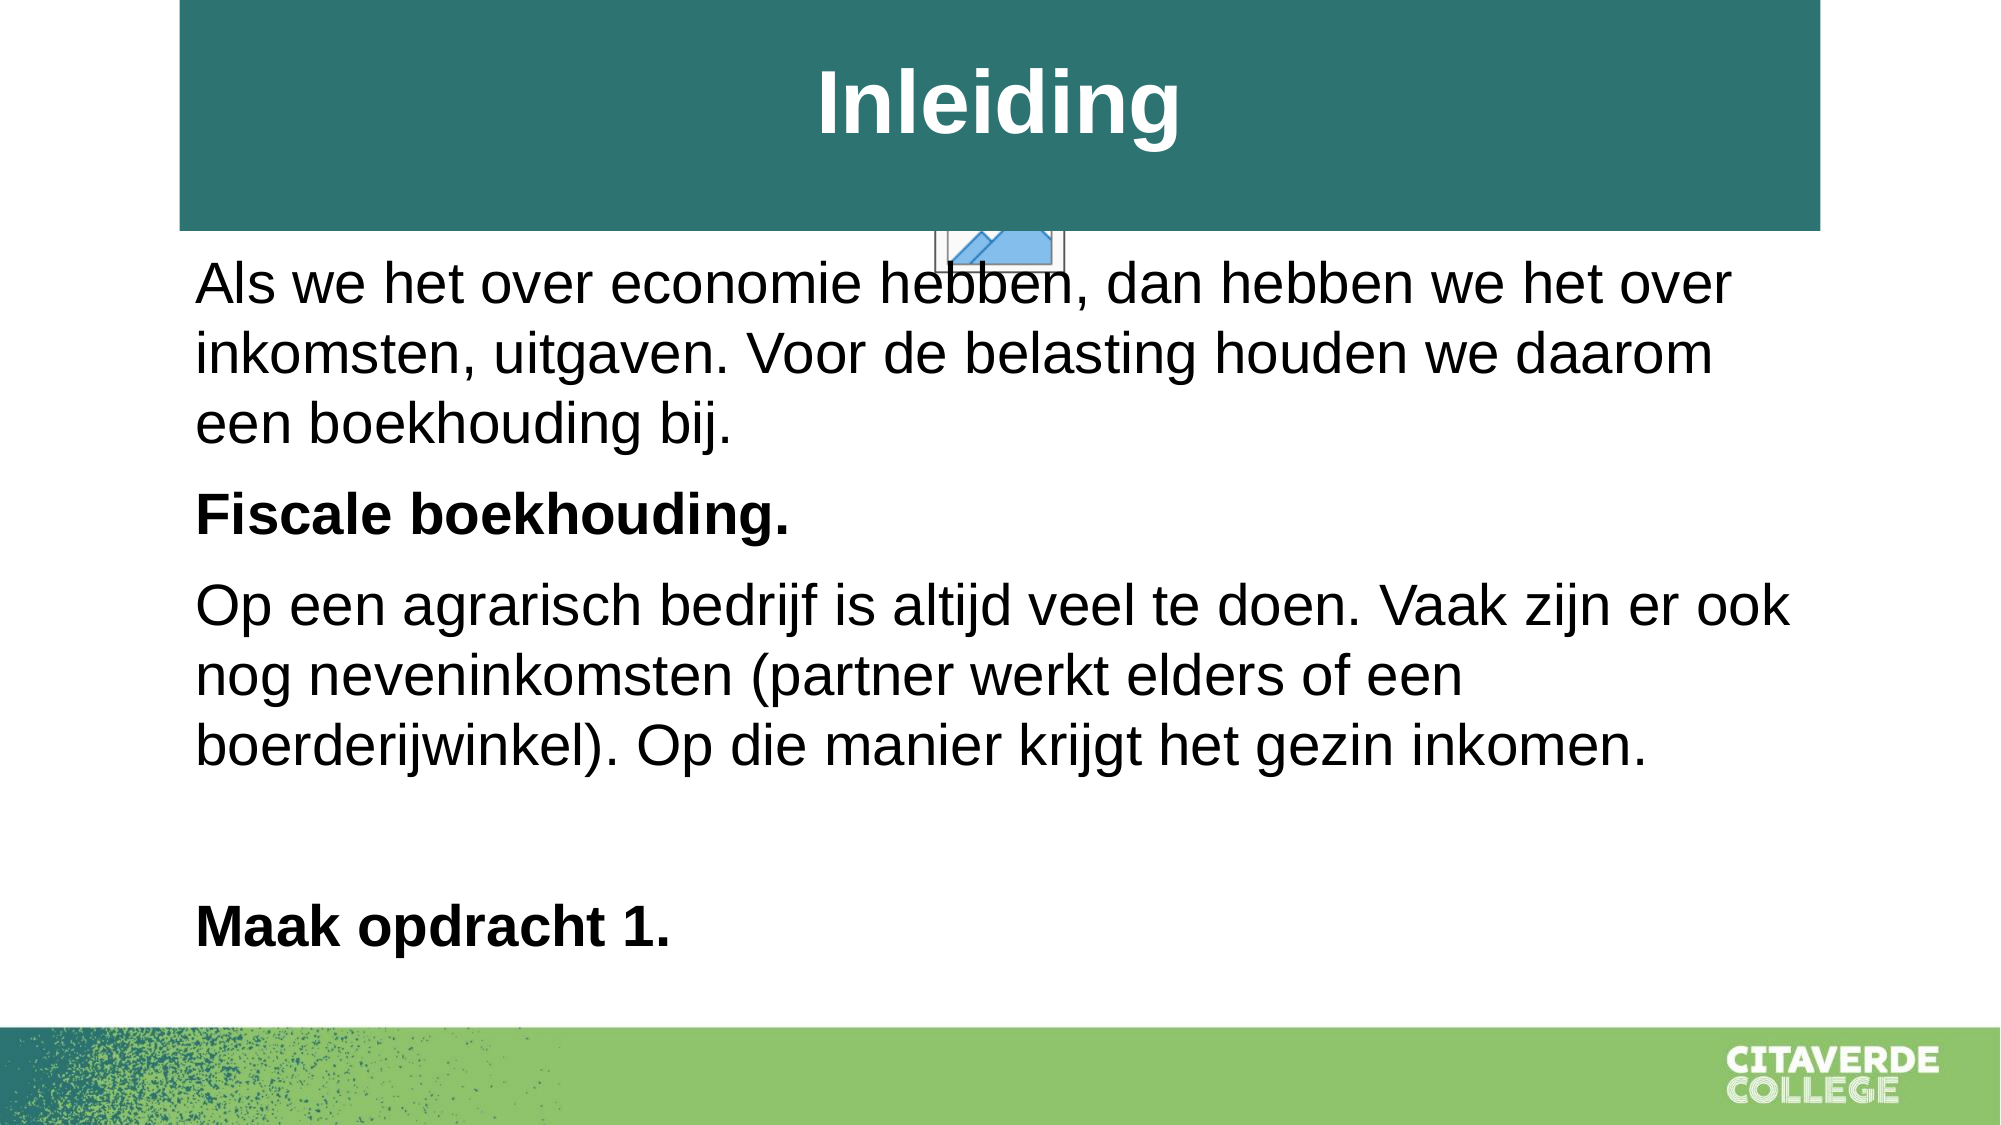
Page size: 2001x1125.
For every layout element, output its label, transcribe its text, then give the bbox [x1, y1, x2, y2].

list Als we het over economie hebben, dan hebben we het over inkomsten, uitgaven. Voor de belasting houden we daarom een boekhouding bij. Fiscale boekhouding. Op een agrarisch bedrijf is altijd veel te doen. Vaak zijn er ook nog neveninkomsten (partner werkt elders of een boerderijwinkel). Op die manier krijgt het gezin inkomen. Maak opdracht 1. [180, 444, 1822, 965]
picture [0, 0, 2001, 1125]
